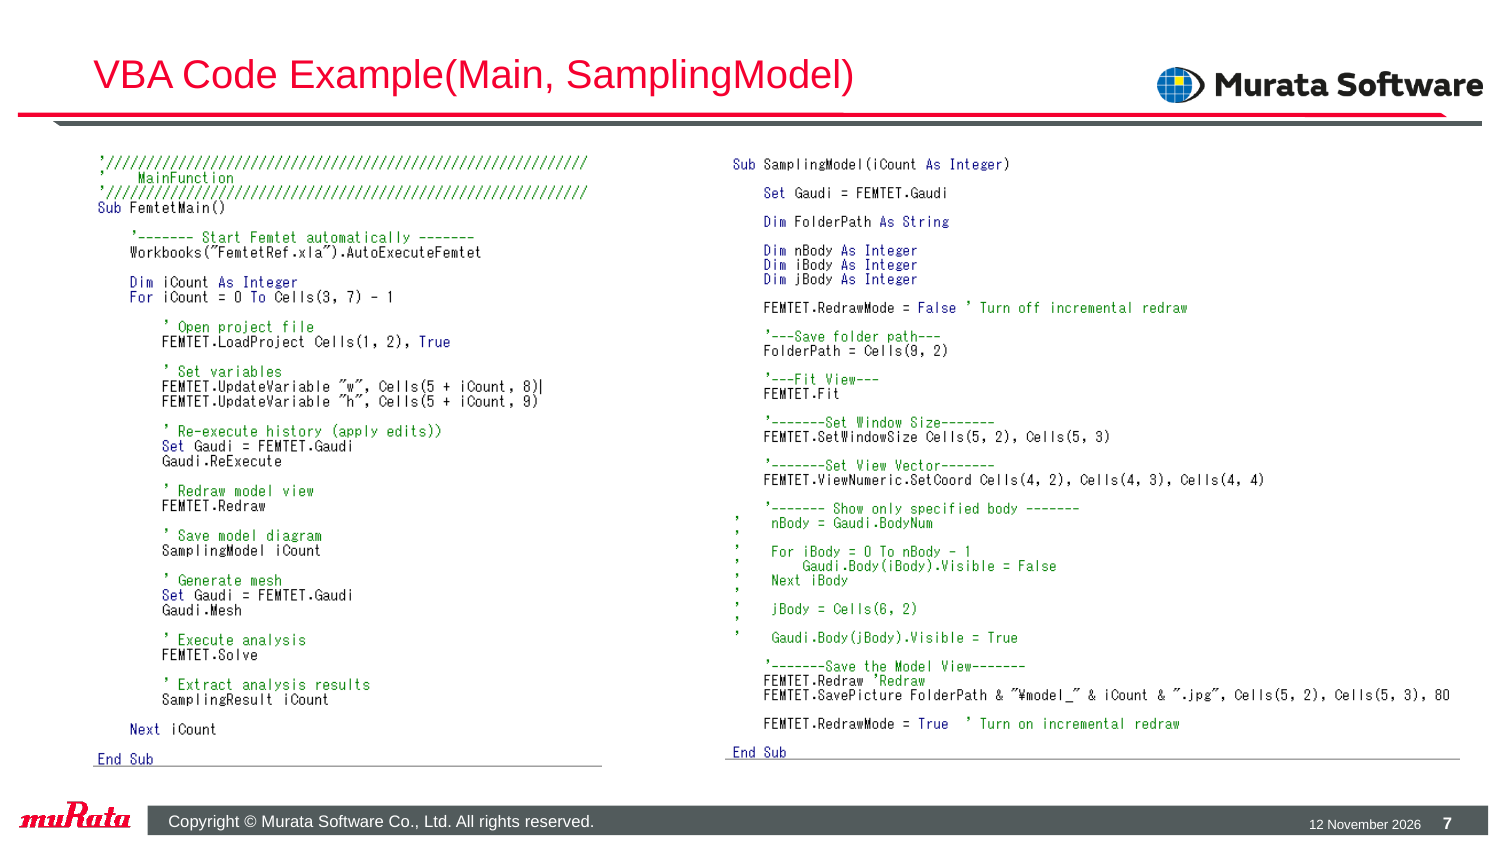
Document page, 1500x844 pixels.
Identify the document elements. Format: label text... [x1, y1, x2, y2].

picture [1157, 67, 1483, 103]
picture [5, 787, 144, 842]
picture [725, 153, 1460, 762]
picture [92, 150, 602, 768]
title VBA Code Example(Main, SamplingModel) [93, 33, 1140, 121]
